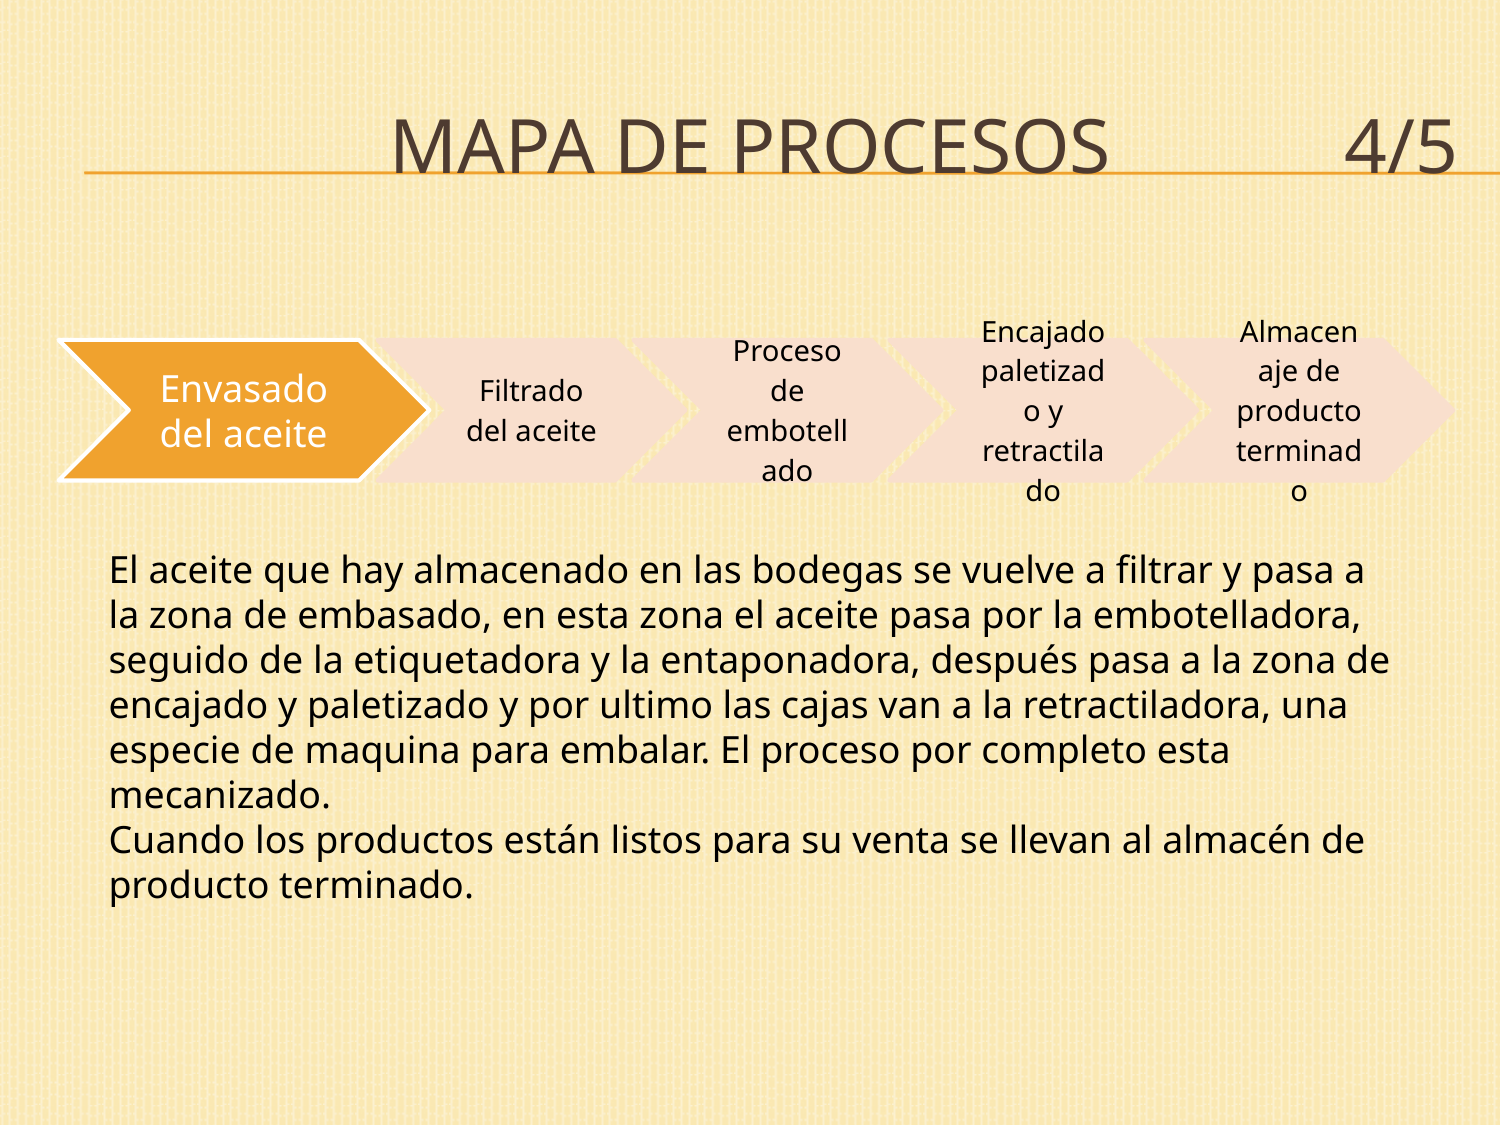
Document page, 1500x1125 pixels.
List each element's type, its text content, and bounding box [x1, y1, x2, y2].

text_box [58, 234, 1454, 587]
text_box El aceite que hay almacenado en las bodegas se vuelve a filtrar y pasa a la zona de embasado, en esta zona el aceite pasa por la embotelladora, seguido de la etiquetadora y la entaponadora, después pasa a la zona de encajado y paletizado y por ultimo las cajas van a la retractiladora, una especie de maquina para embalar. El proceso por completo esta mecanizado. Cuando los productos están listos para su venta se llevan al almacén de producto terminado. [93, 604, 1407, 914]
title Mapa de procesos 4/5 [49, 75, 1475, 213]
